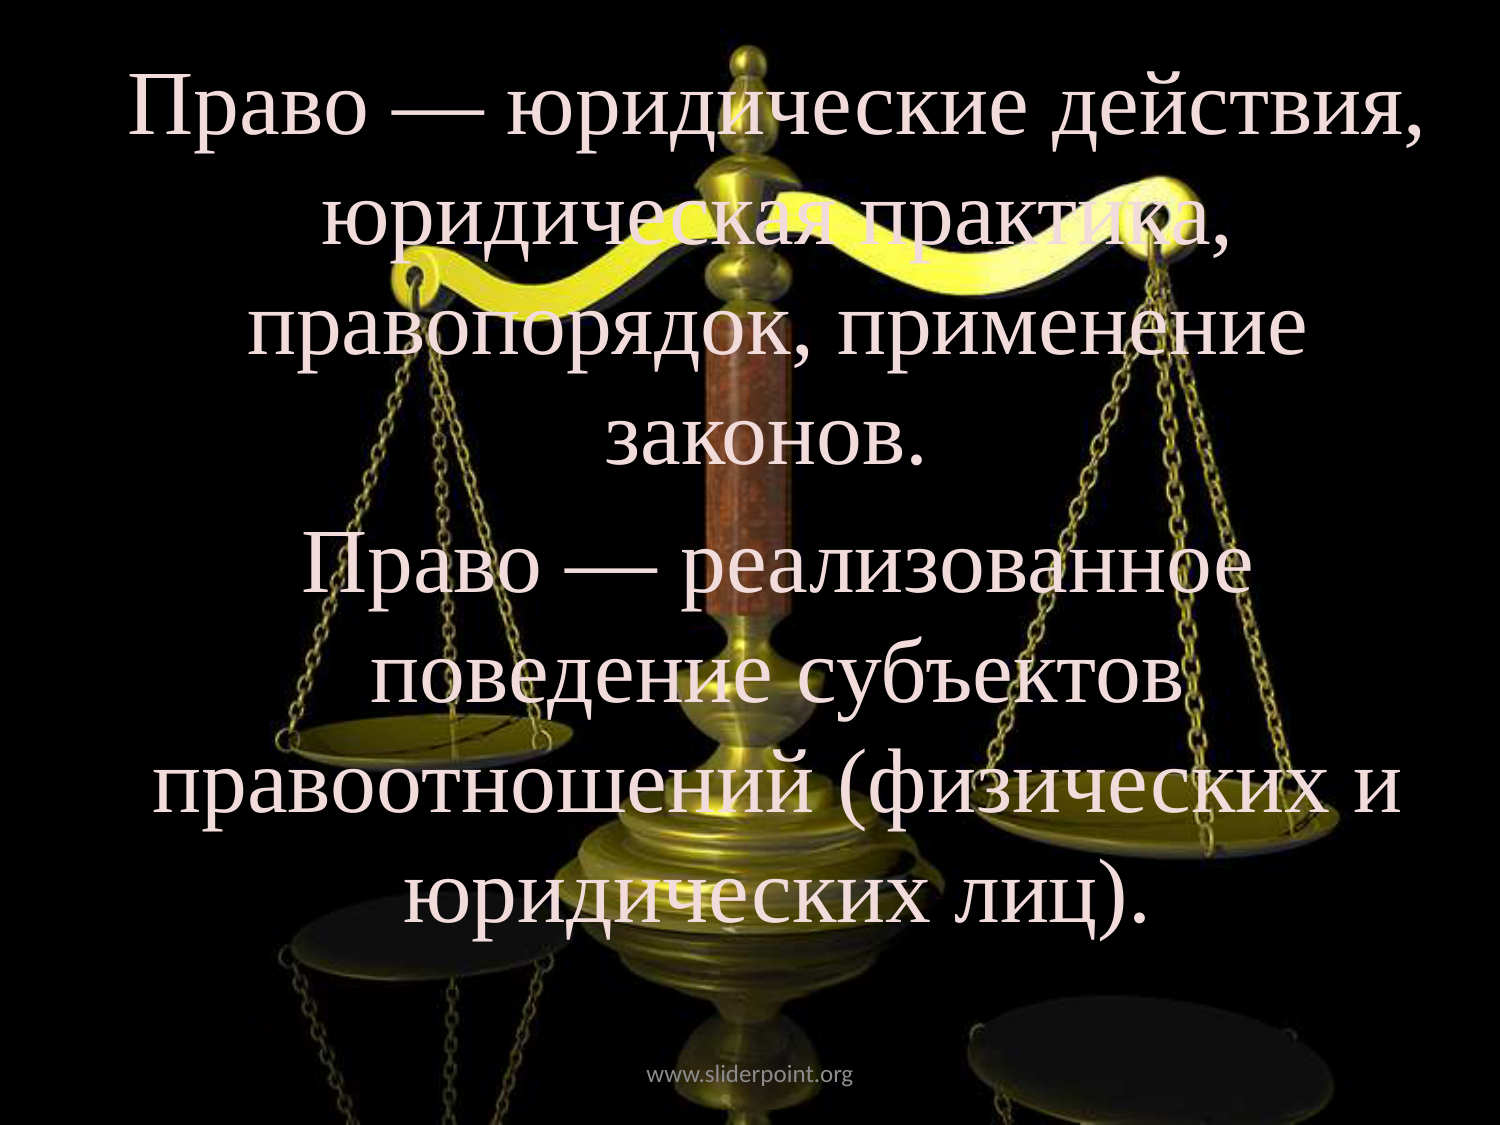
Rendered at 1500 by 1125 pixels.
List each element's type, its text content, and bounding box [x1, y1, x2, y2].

picture [0, 0, 1500, 1125]
list Право — юридические действия, юридическая практика, правопорядок, применение законов. Право — реализованное поведение субъектов правоотношений (физических и юридических лиц). [23, 35, 1477, 1102]
footer www.sliderpoint.org [512, 1042, 988, 1103]
